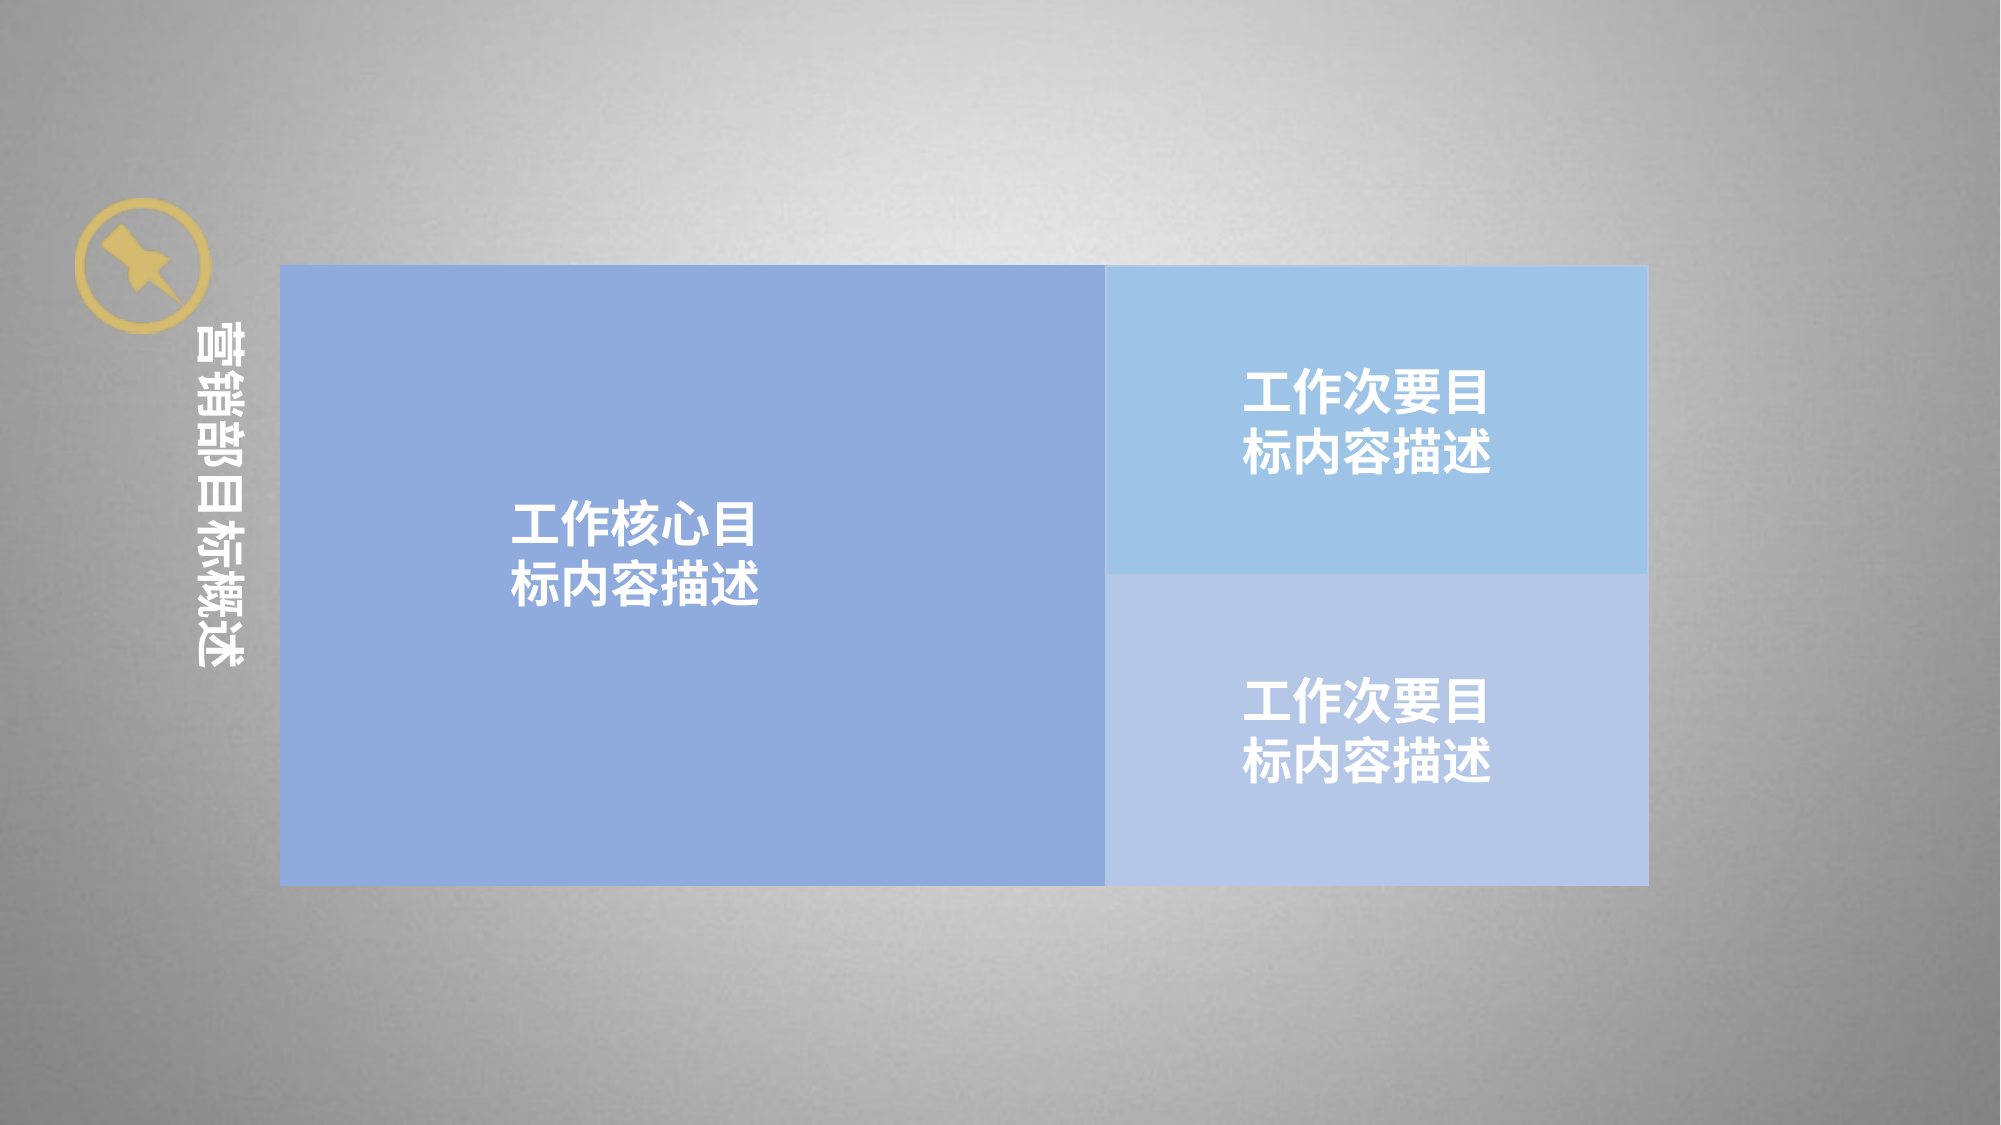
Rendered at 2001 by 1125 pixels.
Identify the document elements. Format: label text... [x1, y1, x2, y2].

text_box [1105, 265, 1649, 574]
text_box 营销部目标概述 [169, 304, 260, 786]
text_box 工作次要目标内容描述 [1227, 352, 1527, 488]
text_box [1105, 574, 1649, 886]
picture [0, 0, 2001, 1125]
text_box [280, 265, 1105, 886]
text_box 工作核心目标内容描述 [496, 485, 795, 621]
text_box 工作次要目标内容描述 [1227, 661, 1527, 797]
